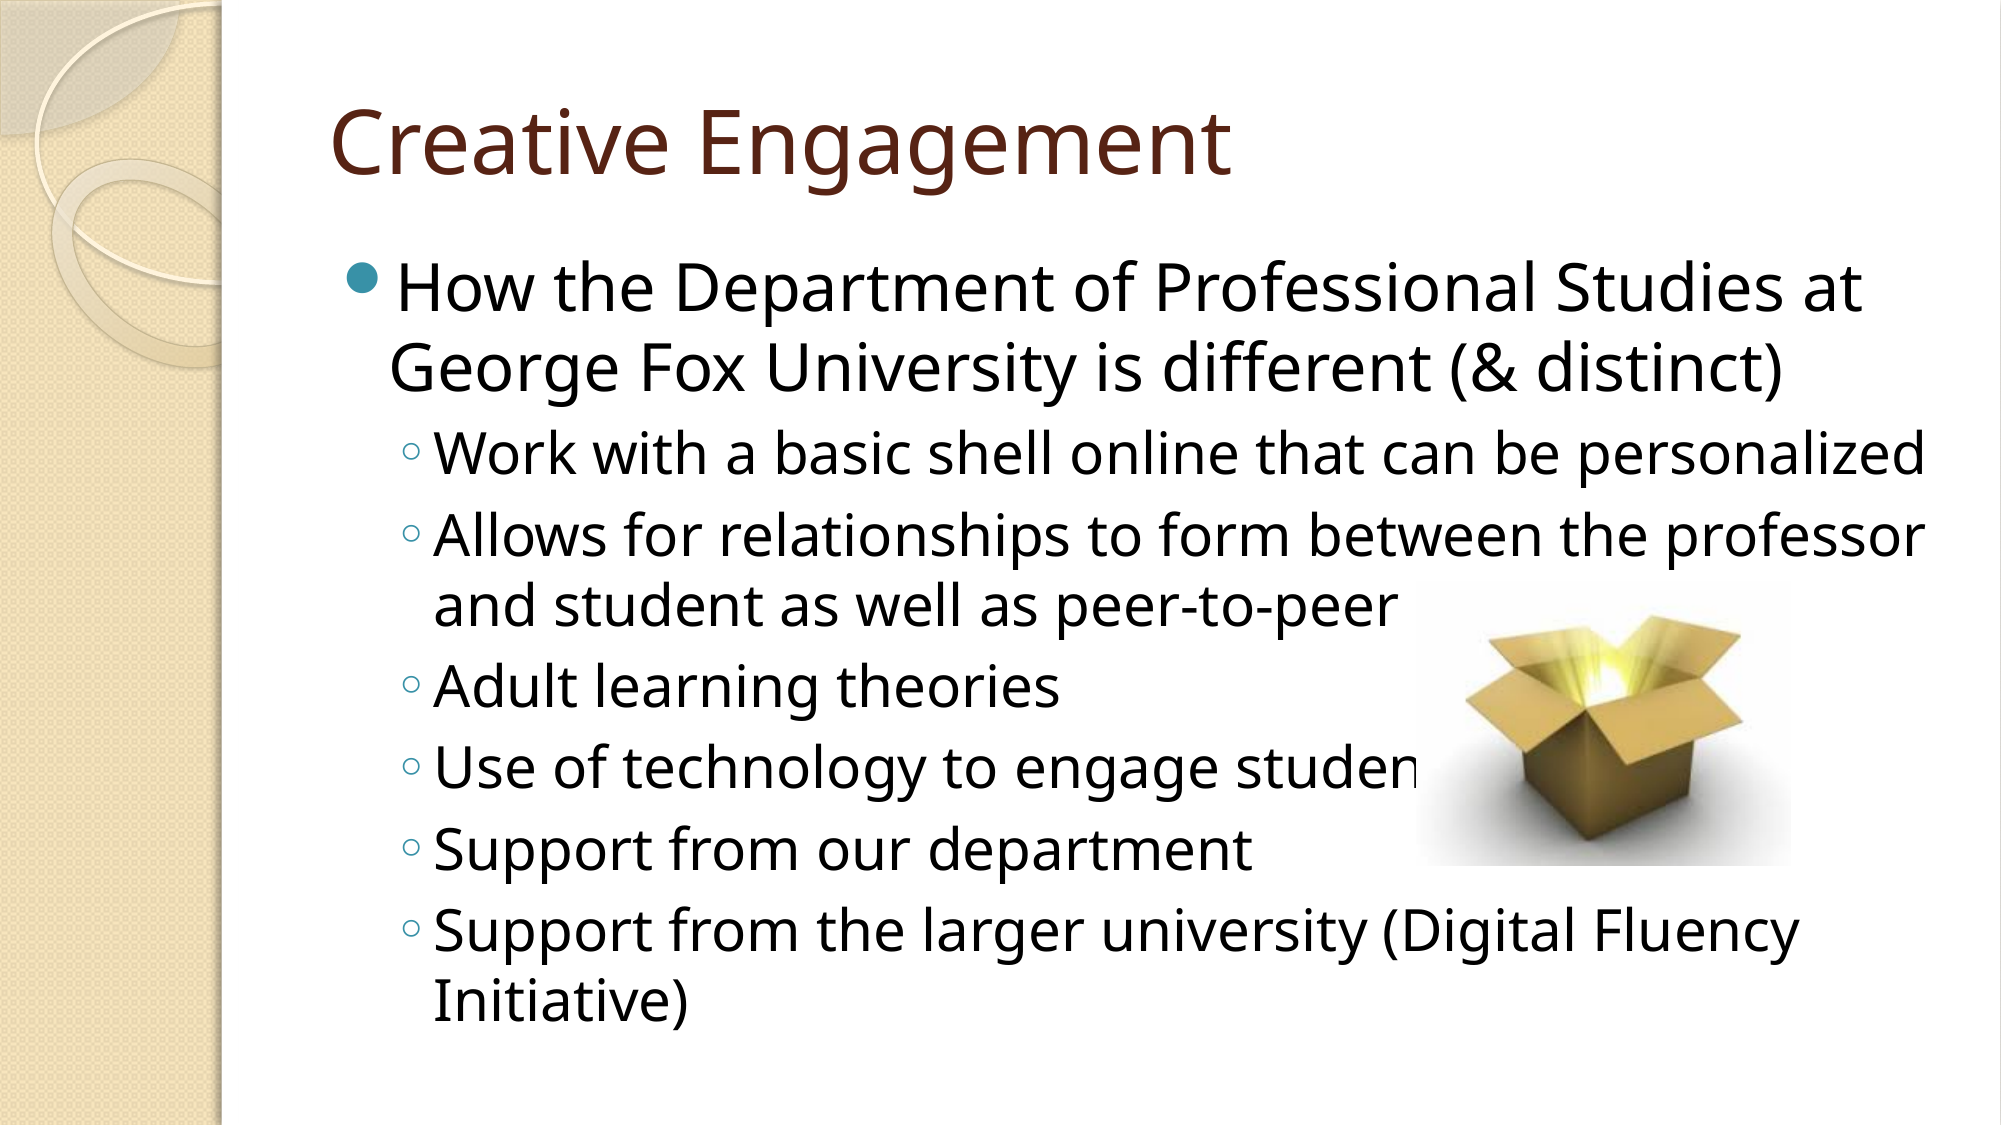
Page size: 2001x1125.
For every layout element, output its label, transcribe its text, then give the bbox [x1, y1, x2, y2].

list How the Department of Professional Studies at George Fox University is different (& distinct) Work with a basic shell online that can be personalized Allows for relationships to form between the professor and student as well as peer-to-peer Adult learning theories Use of technology to engage students Support from our department Support from the larger university (Digital Fluency Initiative) [313, 237, 1954, 1025]
title Creative Engagement [313, 45, 1954, 233]
picture [1415, 581, 1791, 866]
